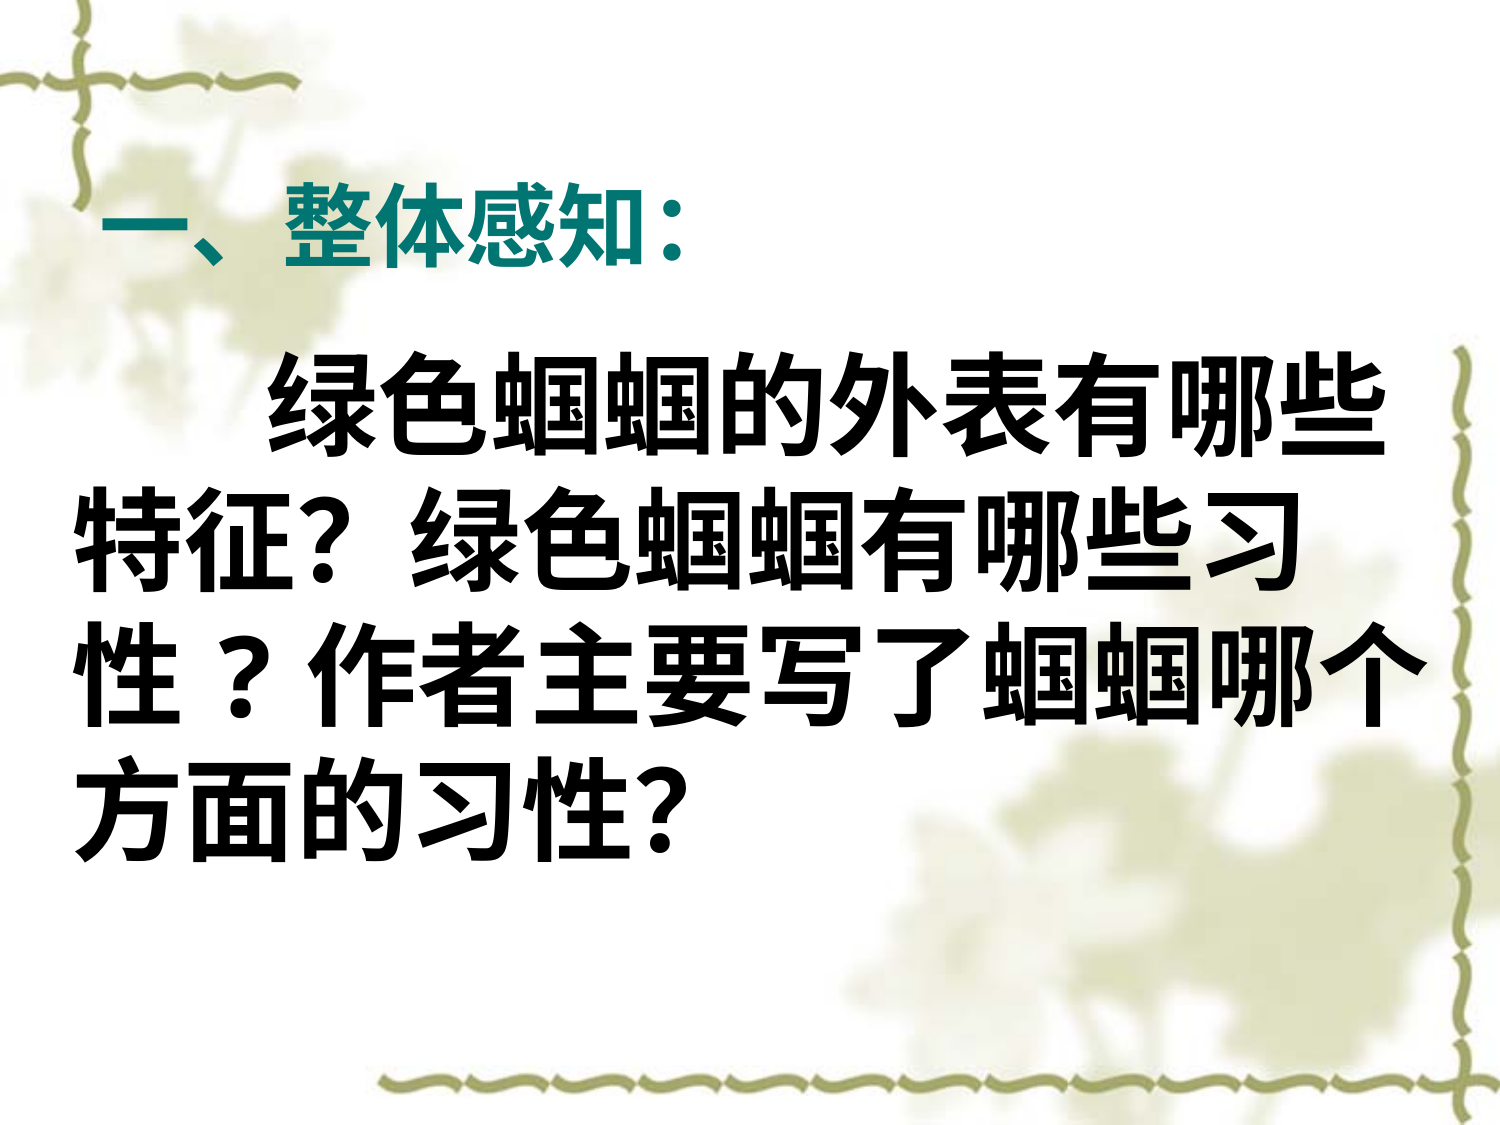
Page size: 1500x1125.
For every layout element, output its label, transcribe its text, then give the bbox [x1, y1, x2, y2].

picture [0, 0, 1500, 160]
picture [0, 894, 1500, 1125]
list 一、整体感知： 绿色蝈蝈的外表有哪些特征？绿色蝈蝈有哪些习性?作者主要写了蝈蝈哪个方面的习性？ [0, 160, 1500, 894]
